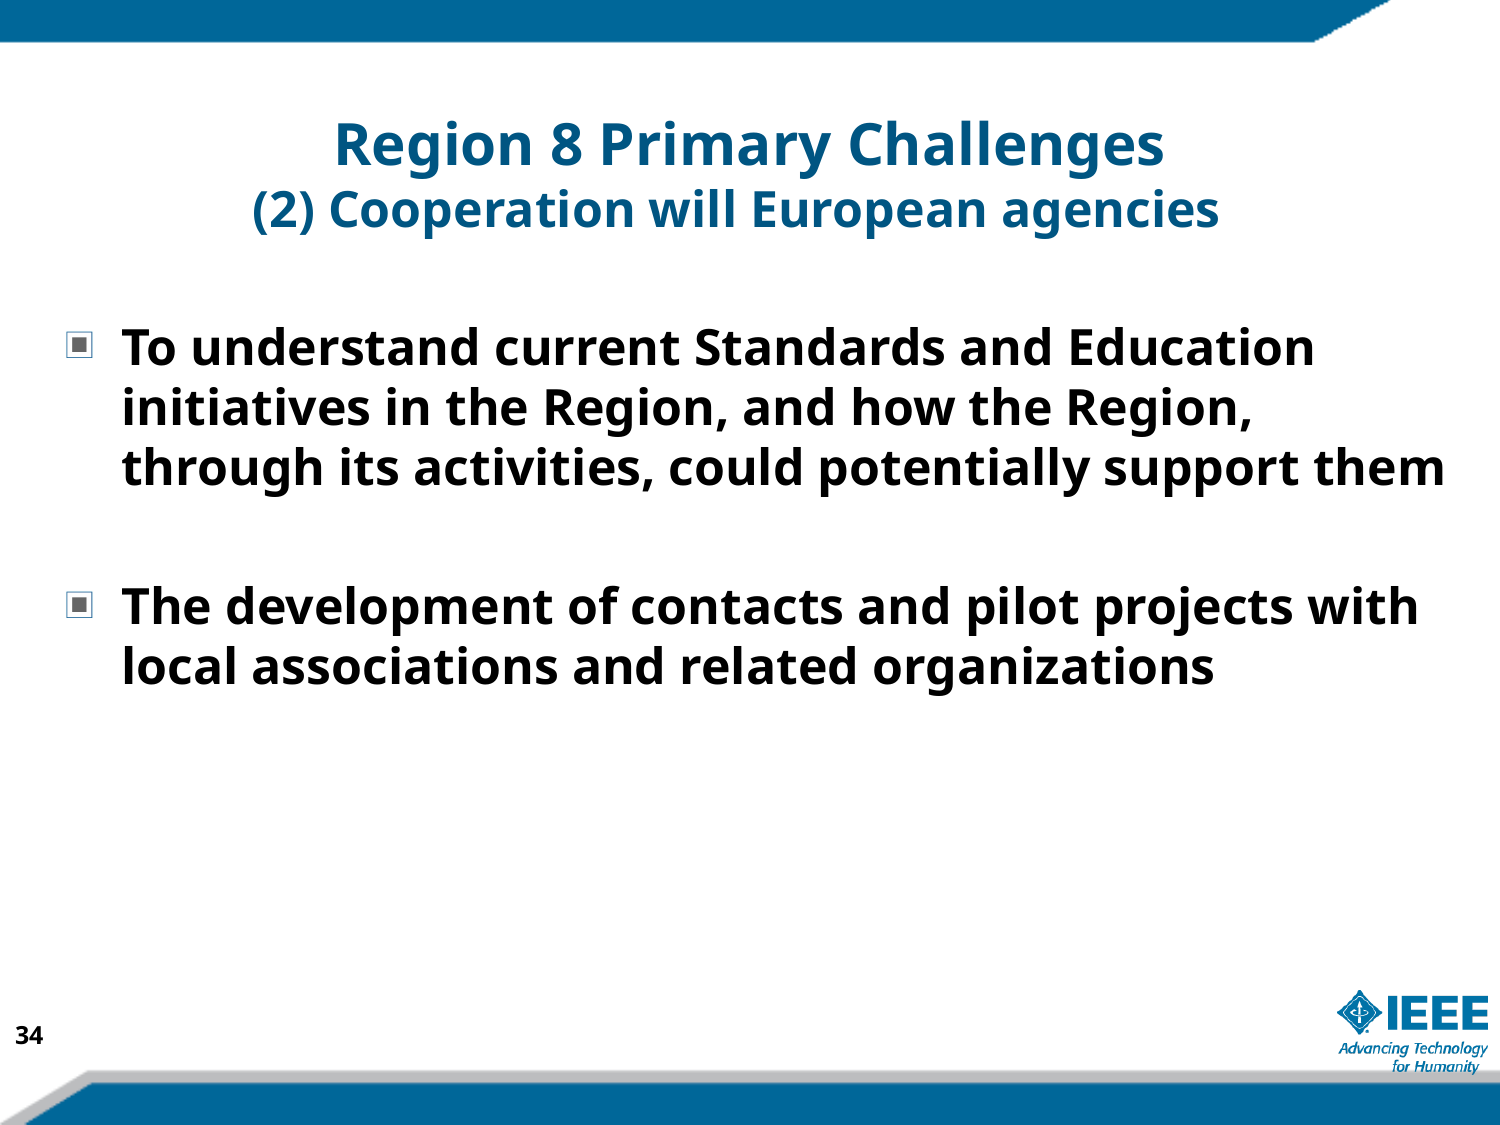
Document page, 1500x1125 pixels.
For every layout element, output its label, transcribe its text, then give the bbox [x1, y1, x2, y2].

title Region 8 Primary Challenges (2) Cooperation will European agencies [112, 99, 1388, 237]
picture [0, 0, 1500, 1125]
slide_number 34 [0, 1012, 113, 1073]
list To understand current Standards and Education initiatives in the Region, and how the Region, through its activities, could potentially support them The development of contacts and pilot projects with local associations and related organizations [49, 237, 1463, 1001]
